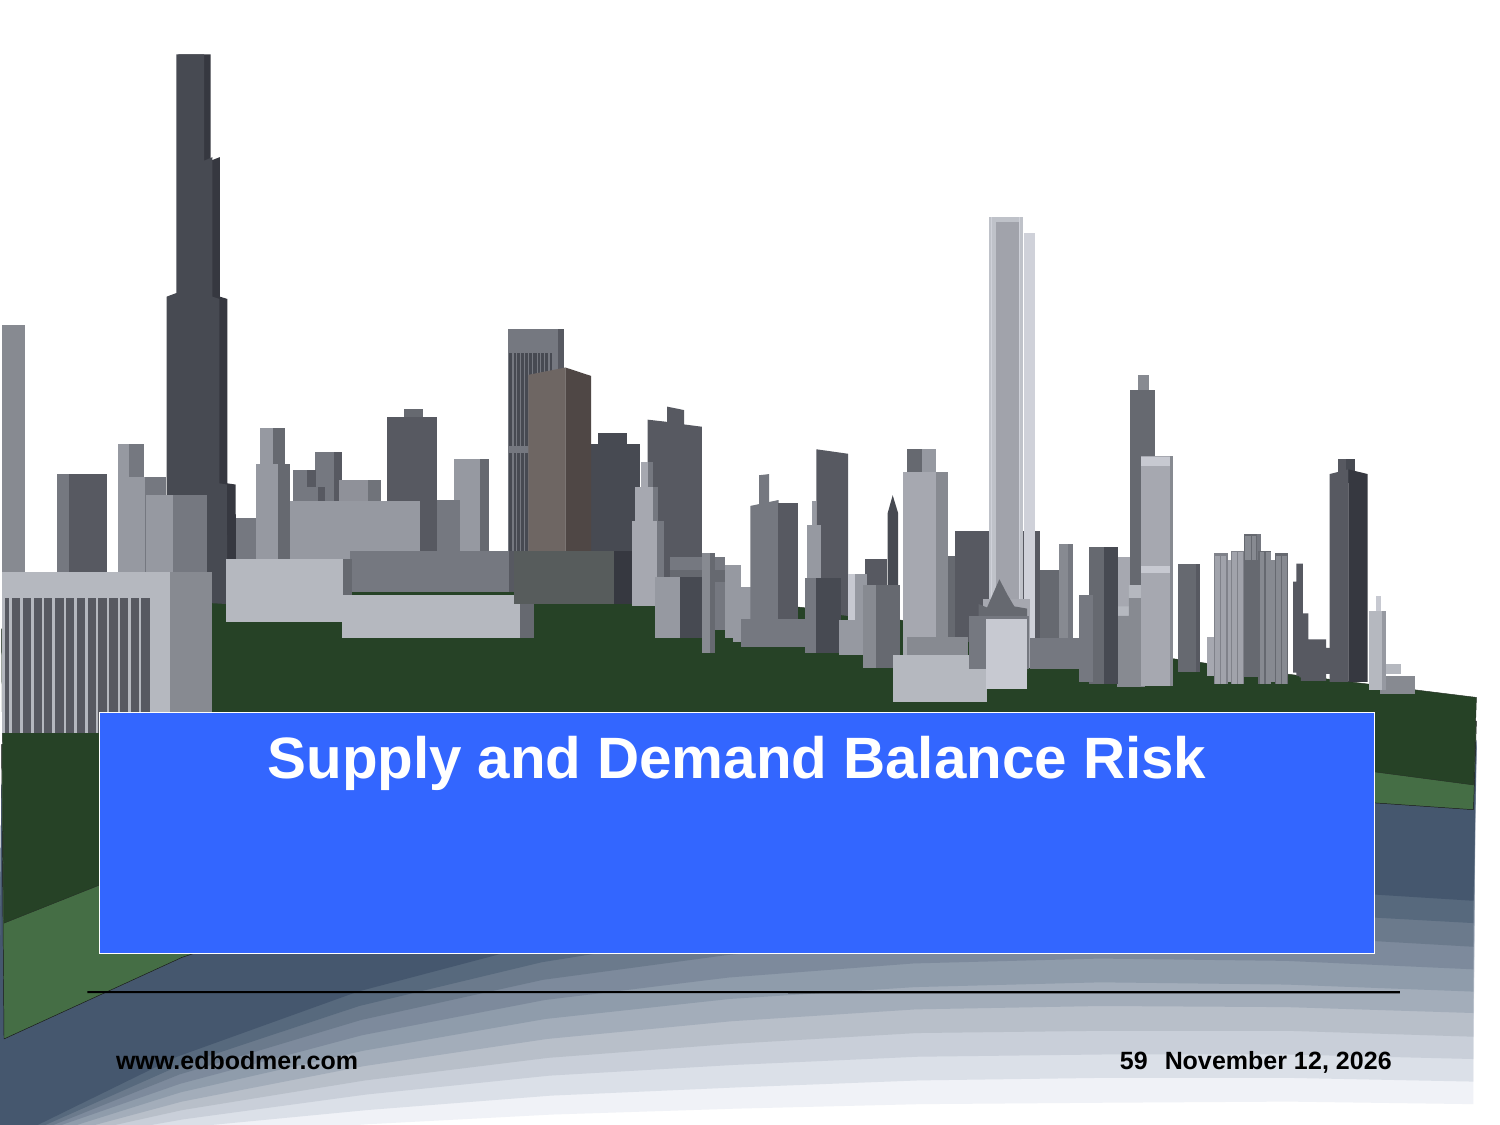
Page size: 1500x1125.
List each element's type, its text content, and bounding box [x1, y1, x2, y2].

title Supply and Demand Balance Risk [99, 712, 1375, 954]
